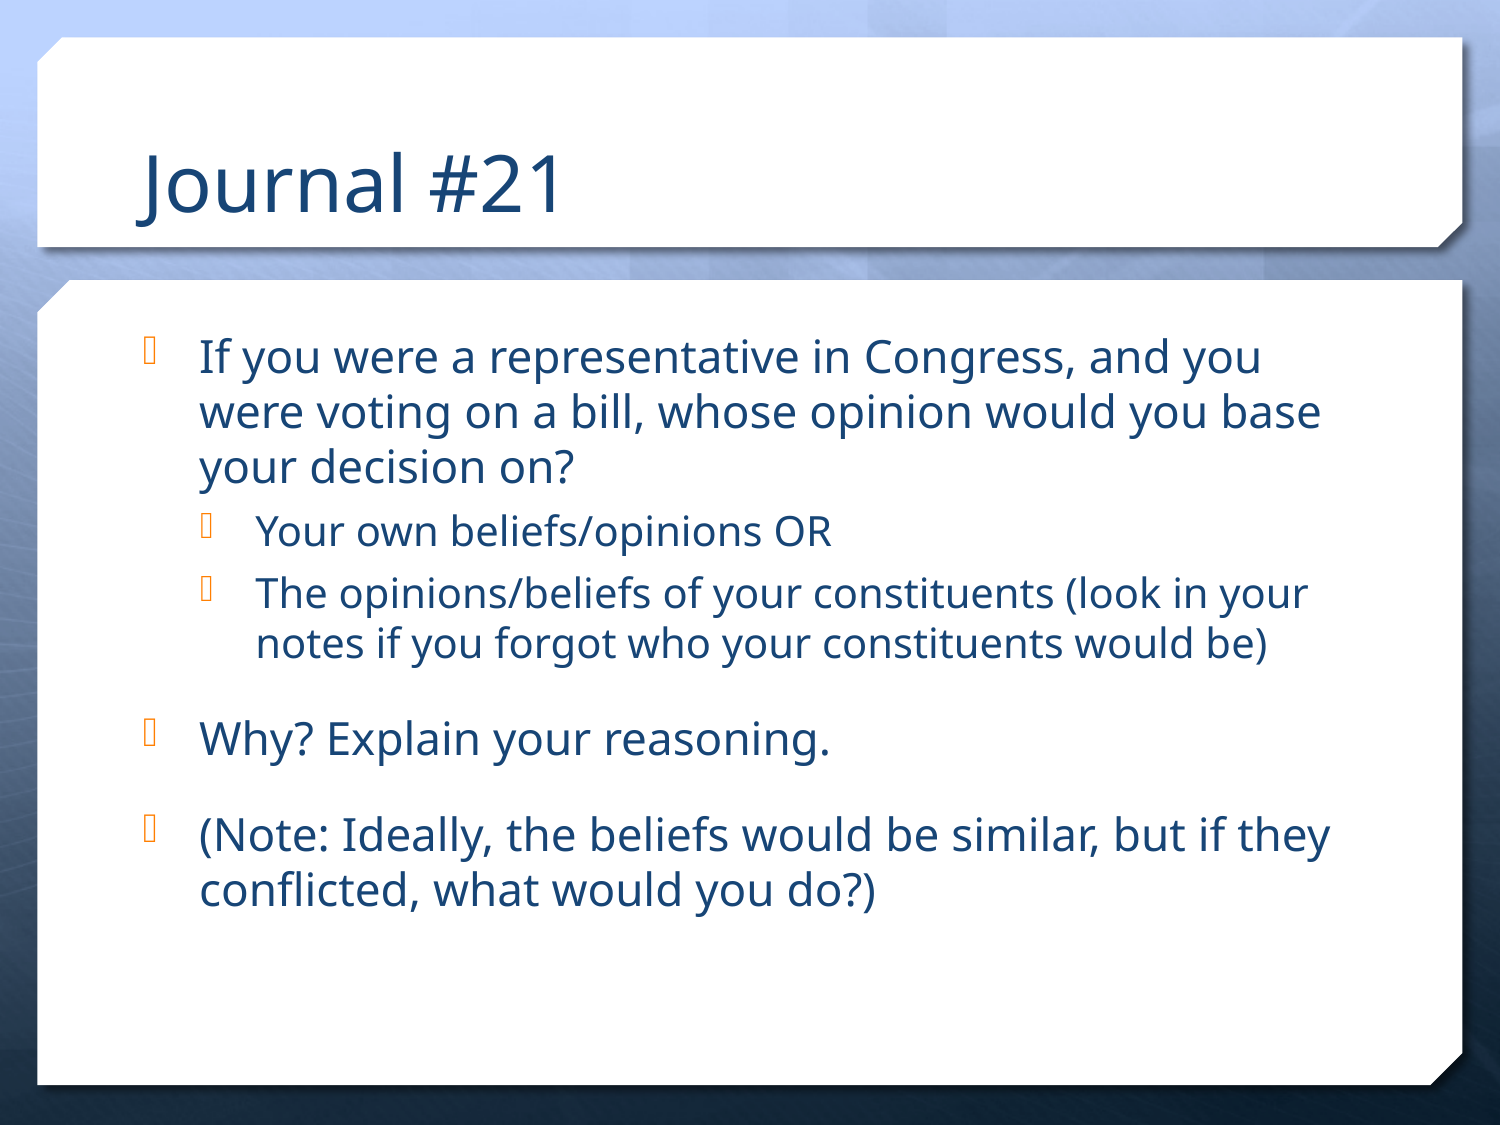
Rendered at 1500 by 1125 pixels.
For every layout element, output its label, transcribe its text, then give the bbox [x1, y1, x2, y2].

title Journal #21 [127, 48, 1372, 236]
list If you were a representative in Congress, and you were voting on a bill, whose opinion would you base your decision on? Your own beliefs/opinions OR The opinions/beliefs of your constituents (look in your notes if you forgot who your constituents would be) Why? Explain your reasoning. (Note: Ideally, the beliefs would be similar, but if they conflicted, what would you do?) [127, 319, 1372, 978]
